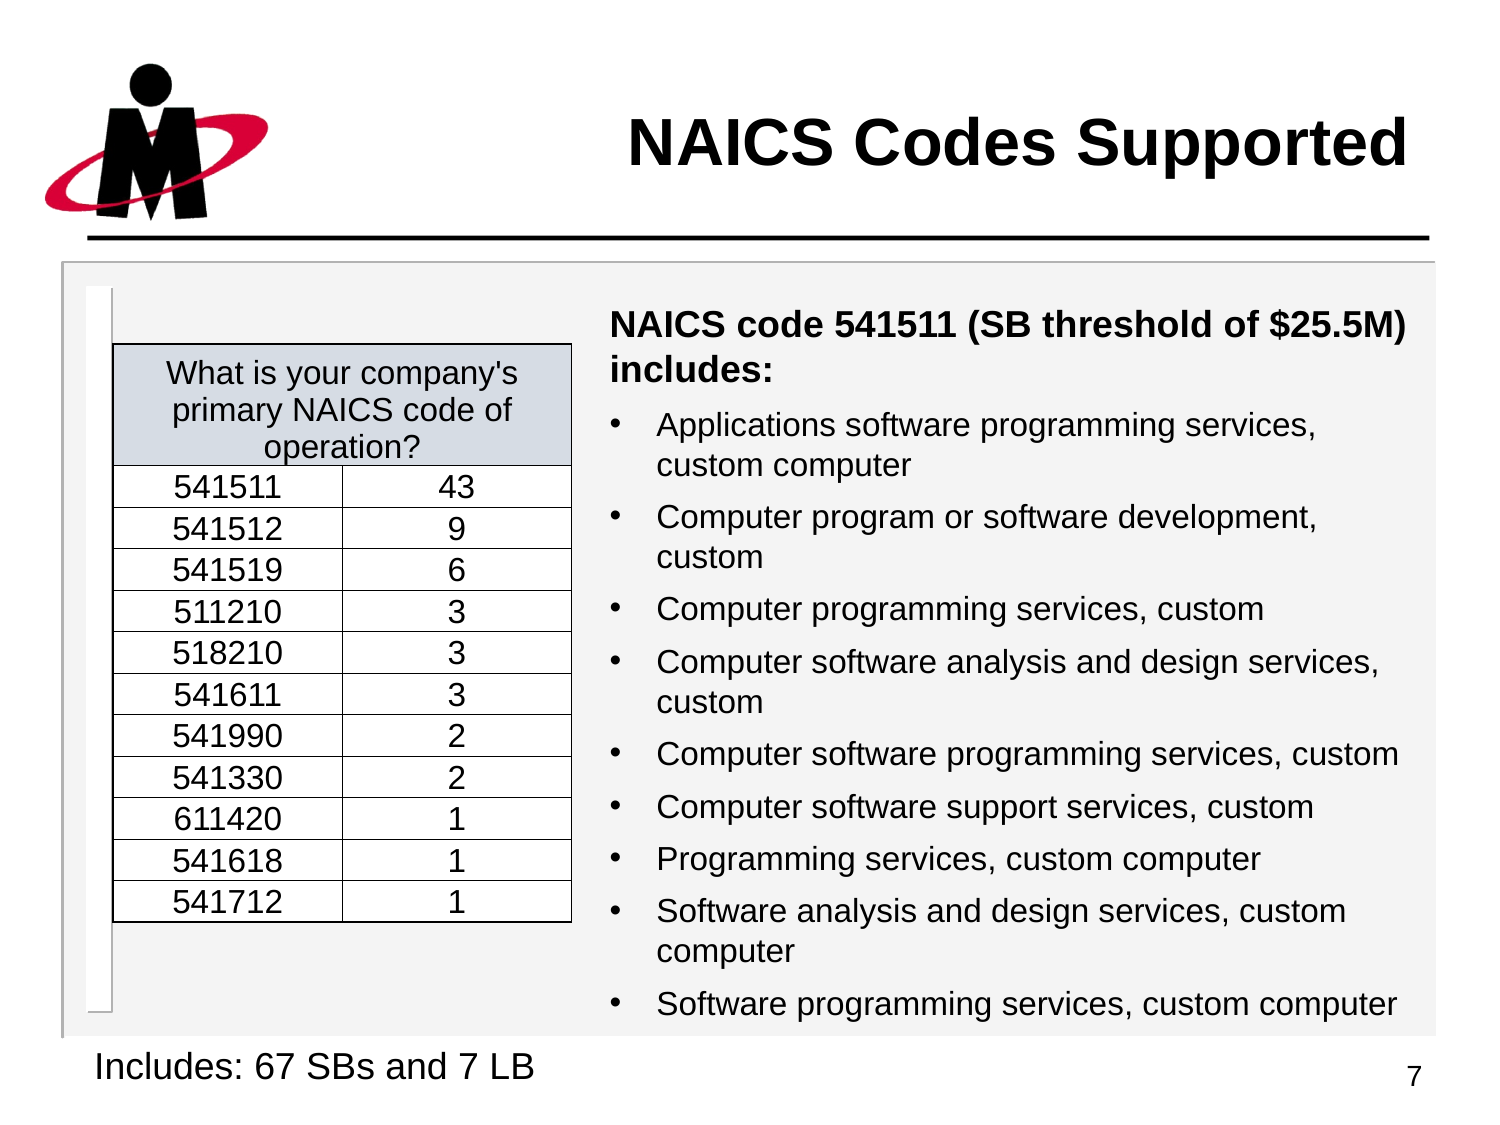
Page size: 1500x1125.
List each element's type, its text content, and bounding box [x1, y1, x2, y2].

table_cell 541611 [114, 674, 342, 714]
table_cell 43 [343, 466, 571, 507]
picture [27, 44, 283, 251]
title NAICS Codes Supported [367, 44, 1426, 233]
table_cell 1 [343, 798, 571, 839]
text_box Includes: 67 SBs and 7 LB [79, 1034, 551, 1095]
table_cell 541512 [114, 508, 342, 548]
table_cell 2 [343, 757, 571, 797]
table_cell 1 [343, 840, 571, 880]
table_cell 541511 [114, 466, 342, 507]
table_cell 3 [343, 632, 571, 673]
table_cell 2 [343, 715, 571, 756]
table_cell 6 [343, 549, 571, 590]
table_cell 511210 [114, 591, 342, 631]
table_cell 9 [343, 508, 571, 548]
table_cell 541712 [114, 881, 342, 921]
table_cell 541618 [114, 840, 342, 880]
text_box NAICS code 541511 (SB threshold of $25.5M) includes: Applications software programming services, custom computer Computer program or software development, custom Computer programming services, custom Computer software analysis and design services, custom Computer software programming services, custom Computer software support services, custom Programming services, custom computer Software analysis and design services, custom computer Software programming services, custom computer [594, 292, 1425, 1070]
table_cell 541330 [114, 757, 342, 797]
table_cell 3 [343, 591, 571, 631]
slide_number 7 [1124, 1036, 1438, 1113]
table_cell 541519 [114, 549, 342, 590]
table_cell 541990 [114, 715, 342, 756]
table_header What is your company's primary NAICS code of operation? [114, 345, 571, 465]
table_cell 518210 [114, 632, 342, 673]
table_cell 611420 [114, 798, 342, 839]
table_cell 3 [343, 674, 571, 714]
table_cell 1 [343, 881, 571, 921]
